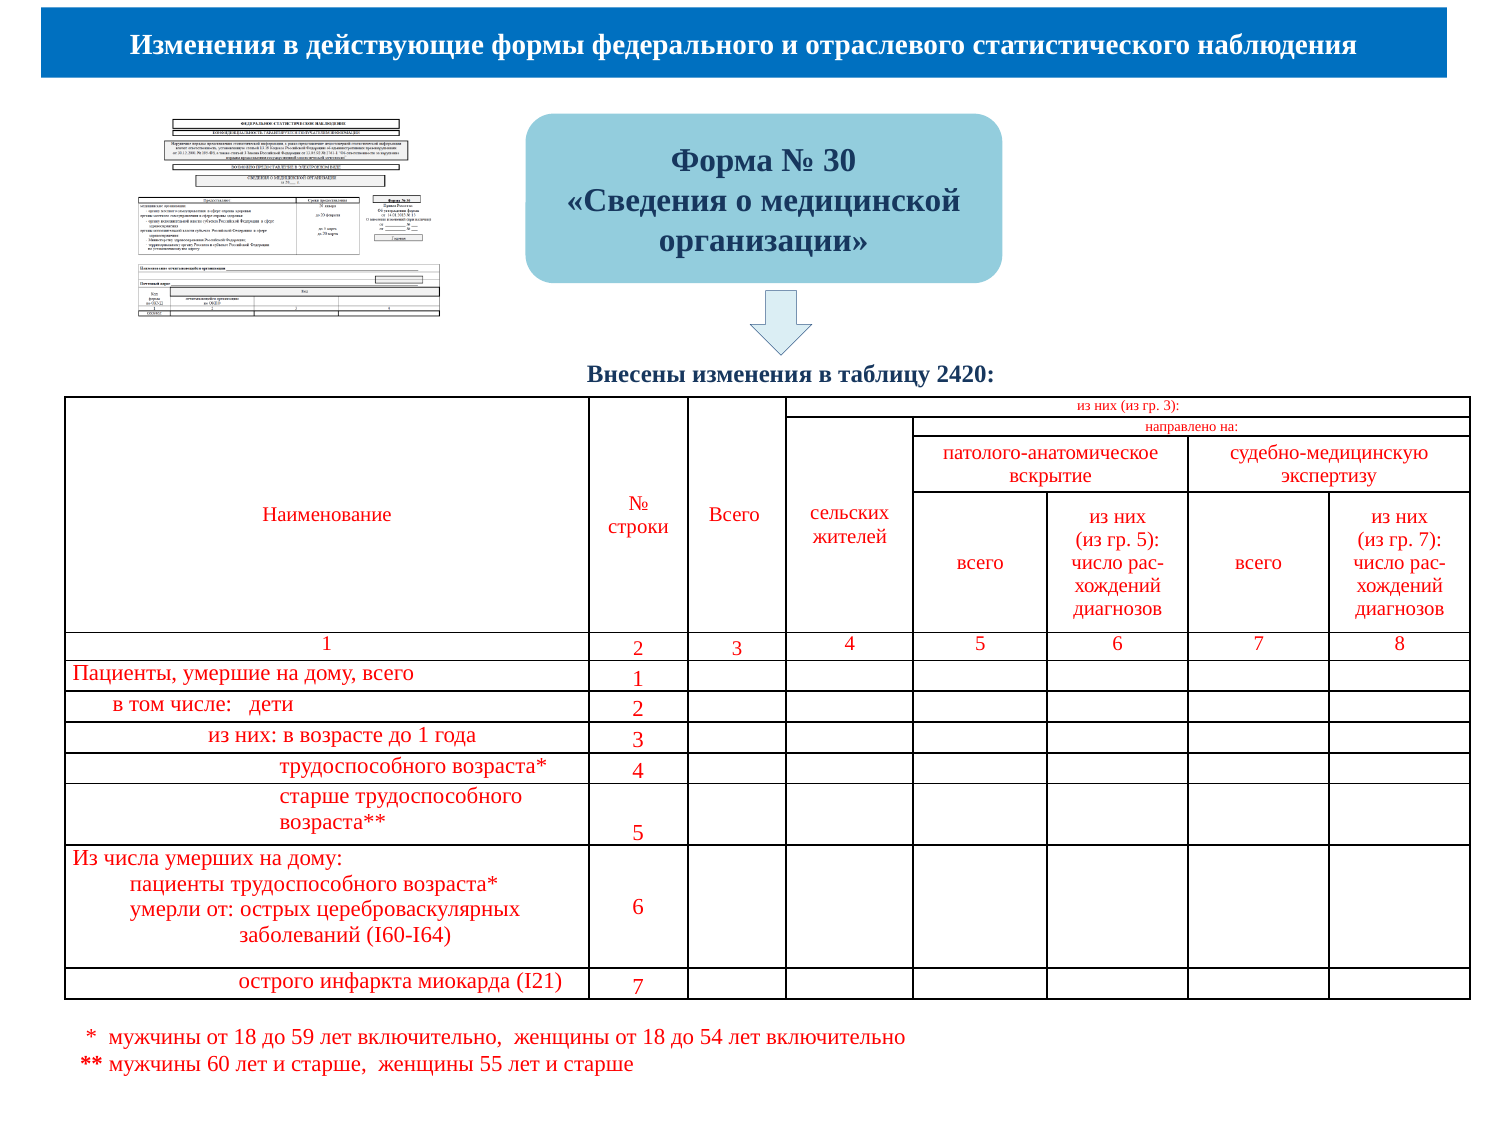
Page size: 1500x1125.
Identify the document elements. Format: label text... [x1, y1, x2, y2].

table_cell 4 [590, 754, 687, 783]
table_header № строки [590, 398, 687, 632]
table_cell трудоспособного возраста* [66, 754, 588, 783]
table_cell [914, 661, 1046, 690]
table_cell [787, 723, 912, 752]
table_cell [689, 754, 785, 783]
table_cell [914, 969, 1046, 998]
text_box * мужчины от 18 до 59 лет включительно, женщины от 18 до 54 лет включительно ** мужчины 60 лет и старше, женщины 55 лет и старше [64, 1013, 1471, 1084]
table_cell 8 [1330, 633, 1469, 660]
table_cell [914, 723, 1046, 752]
table_cell [1048, 754, 1187, 783]
table_cell [689, 784, 785, 844]
table_cell [914, 692, 1046, 721]
table_cell 5 [590, 784, 687, 844]
table_cell 2 [590, 692, 687, 721]
table_cell [689, 846, 785, 967]
table_cell [787, 661, 912, 690]
table_cell судебно-медицинскую экспертизу [1189, 437, 1469, 491]
table_cell 3 [590, 723, 687, 752]
table_cell [787, 692, 912, 721]
table_cell 7 [1189, 633, 1328, 660]
table_cell всего [914, 493, 1046, 632]
table_cell [787, 754, 912, 783]
table_cell [1189, 754, 1328, 783]
table_cell [1048, 784, 1187, 844]
table_cell [689, 723, 785, 752]
table_cell [689, 661, 785, 690]
table_cell [1189, 723, 1328, 752]
table_cell [914, 784, 1046, 844]
table_cell 6 [1048, 633, 1187, 660]
table_header Всего [689, 398, 785, 632]
table_cell 1 [66, 633, 588, 660]
table_cell [1048, 969, 1187, 998]
table_cell [914, 846, 1046, 967]
table_cell [1048, 692, 1187, 721]
table_cell [1189, 969, 1328, 998]
table_cell 1 [590, 661, 687, 690]
table_cell из них (из гр. 5): число рас- хождений диагнозов [1048, 493, 1187, 632]
table_cell из них (из гр. 7): число рас- хождений диагнозов [1330, 493, 1469, 632]
table_cell [689, 969, 785, 998]
table_cell направлено на: [914, 418, 1469, 435]
table_header из них (из гр. 3): [787, 398, 1469, 416]
table_cell 7 [590, 969, 687, 998]
table_cell [1330, 784, 1469, 844]
table_cell Из числа умерших на дому: пациенты трудоспособного возраста* умерли от: острых цереброваскулярных заболеваний (I60-I64) [66, 846, 588, 967]
table_cell [1189, 661, 1328, 690]
table_cell [1048, 661, 1187, 690]
table_cell [1048, 723, 1187, 752]
table_cell [1330, 661, 1469, 690]
table_cell сельских жителей [787, 418, 912, 632]
picture [123, 101, 451, 330]
table_cell [1330, 969, 1469, 998]
table_cell из них: в возрасте до 1 года [66, 723, 588, 752]
table_cell [1048, 846, 1187, 967]
table_cell острого инфаркта миокарда (I21) [66, 969, 588, 998]
table_cell 5 [914, 633, 1046, 660]
text_box [748, 288, 814, 349]
text_box Изменения в действующие формы федерального и отраслевого статистического наблюдения [39, 5, 1449, 80]
table_cell всего [1189, 493, 1328, 632]
table_cell Пациенты, умершие на дому, всего [66, 661, 588, 690]
table_cell [914, 754, 1046, 783]
table_cell патолого-анатомическое вскрытие [914, 437, 1187, 491]
table_cell [1189, 692, 1328, 721]
table_cell [787, 784, 912, 844]
table_cell в том числе: дети [66, 692, 588, 721]
table_cell [1330, 692, 1469, 721]
table_cell [1189, 784, 1328, 844]
table_cell [1330, 754, 1469, 783]
text_box Внесены изменения в таблицу 2420: [147, 349, 1435, 395]
table_cell 3 [689, 633, 785, 660]
table_cell [1330, 846, 1469, 967]
table_cell 6 [590, 846, 687, 967]
table_cell [1330, 723, 1469, 752]
text_box Форма № 30 «Сведения о медицинской организации» [523, 111, 1005, 286]
table_header Наименование [66, 398, 588, 632]
table_cell старше трудоспособного возраста** [66, 784, 588, 844]
table_cell 4 [787, 633, 912, 660]
table_cell 2 [590, 633, 687, 660]
table_cell [787, 846, 912, 967]
table_cell [689, 692, 785, 721]
table_cell [787, 969, 912, 998]
table_cell [1189, 846, 1328, 967]
